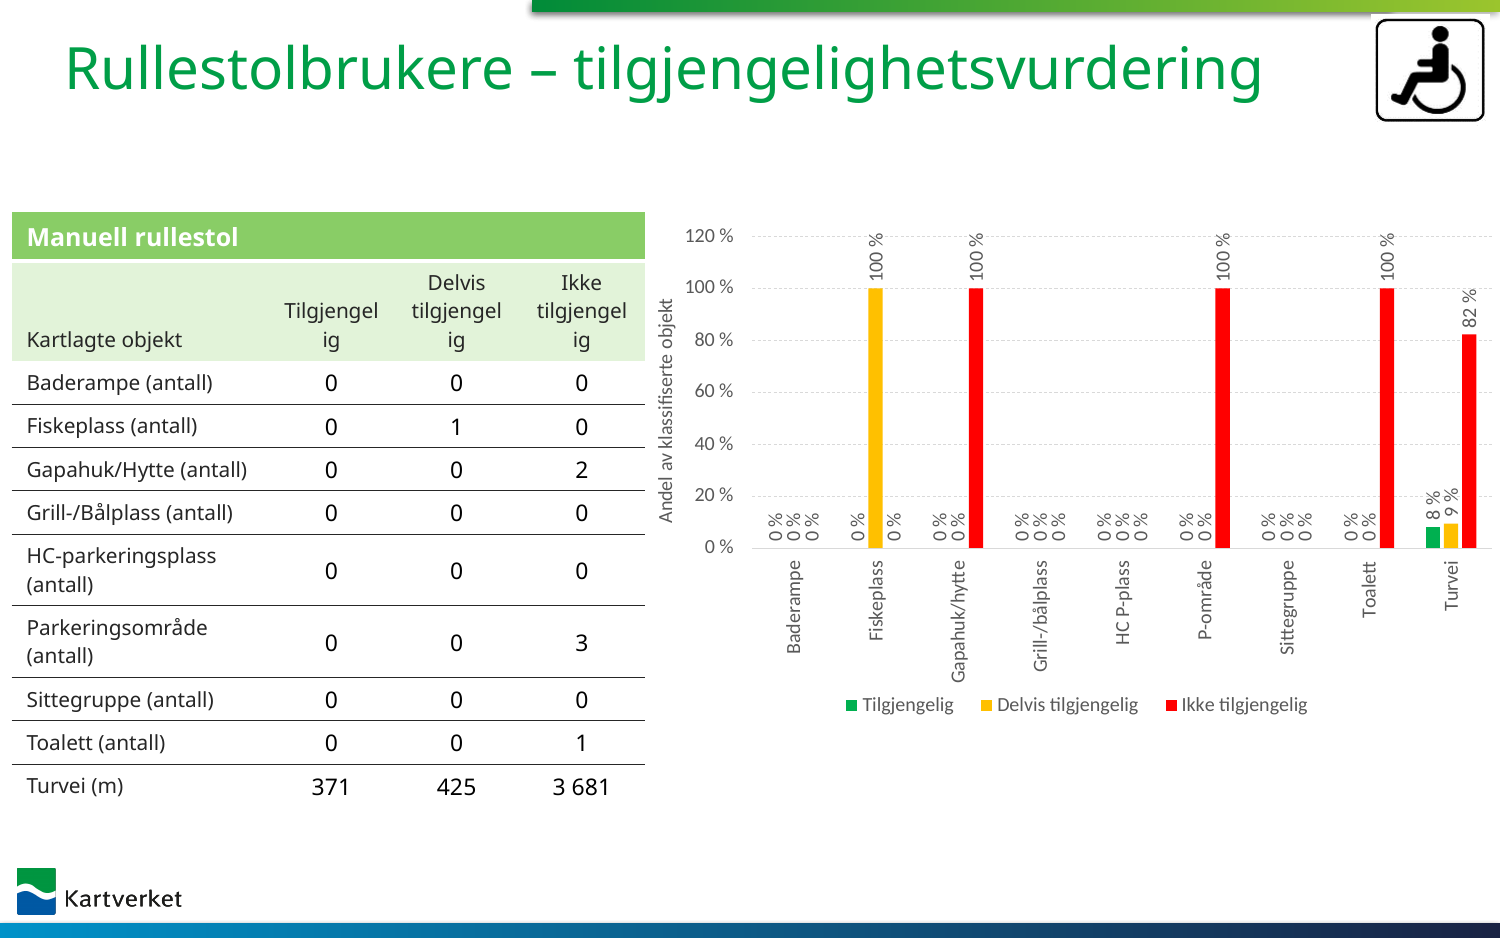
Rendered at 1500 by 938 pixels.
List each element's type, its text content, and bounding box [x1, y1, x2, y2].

table_cell 0 [269, 448, 394, 490]
picture [643, 218, 1500, 728]
table_cell 3 [519, 606, 638, 677]
table_cell 0 [519, 535, 638, 605]
table_cell 3 681 [519, 765, 645, 807]
table_cell 0 [394, 535, 519, 605]
table_cell 371 [269, 765, 394, 807]
table_cell Kartlagte objekt [12, 263, 269, 361]
table_cell 0 [269, 721, 394, 764]
table_cell Parkeringsområde (antall) [12, 606, 269, 677]
table_cell 0 [394, 448, 519, 490]
table_cell Turvei (m) [12, 765, 269, 807]
table_cell 0 [269, 535, 394, 605]
table_cell 0 [519, 361, 638, 404]
table_cell 0 [519, 405, 638, 447]
table_cell 0 [394, 721, 519, 764]
table_cell 0 [519, 678, 638, 720]
text_box Rullestolbrukere – tilgjengelighetsvurdering [49, 12, 1372, 109]
table_cell 0 [269, 606, 394, 677]
table_cell 0 [269, 361, 394, 404]
table_cell 0 [394, 678, 519, 720]
table_cell HC-parkeringsplass (antall) [12, 535, 269, 605]
table_cell 0 [394, 606, 519, 677]
table_cell Grill-/Bålplass (antall) [12, 491, 269, 534]
table_cell 0 [269, 678, 394, 720]
table_cell 1 [394, 405, 519, 447]
table_cell 425 [394, 765, 519, 807]
table_cell 1 [519, 721, 645, 764]
table_cell Gapahuk/Hytte (antall) [12, 448, 269, 490]
picture [1371, 13, 1491, 127]
table_cell 0 [519, 491, 638, 534]
table_cell Fiskeplass (antall) [12, 405, 269, 447]
table_cell 0 [394, 491, 519, 534]
table_cell Tilgjengelig [269, 263, 394, 361]
table_cell 0 [269, 405, 394, 447]
table_cell Sittegruppe (antall) [12, 678, 269, 720]
table_cell Toalett (antall) [12, 721, 269, 764]
table_cell Ikke tilgjengelig [519, 263, 638, 361]
table_cell Baderampe (antall) [12, 361, 269, 404]
table_cell 0 [394, 361, 519, 404]
table_cell 2 [519, 448, 638, 490]
table_header Manuell rullestol [12, 212, 645, 259]
table_cell 0 [269, 491, 394, 534]
table_cell Delvis tilgjengelig [394, 263, 519, 361]
